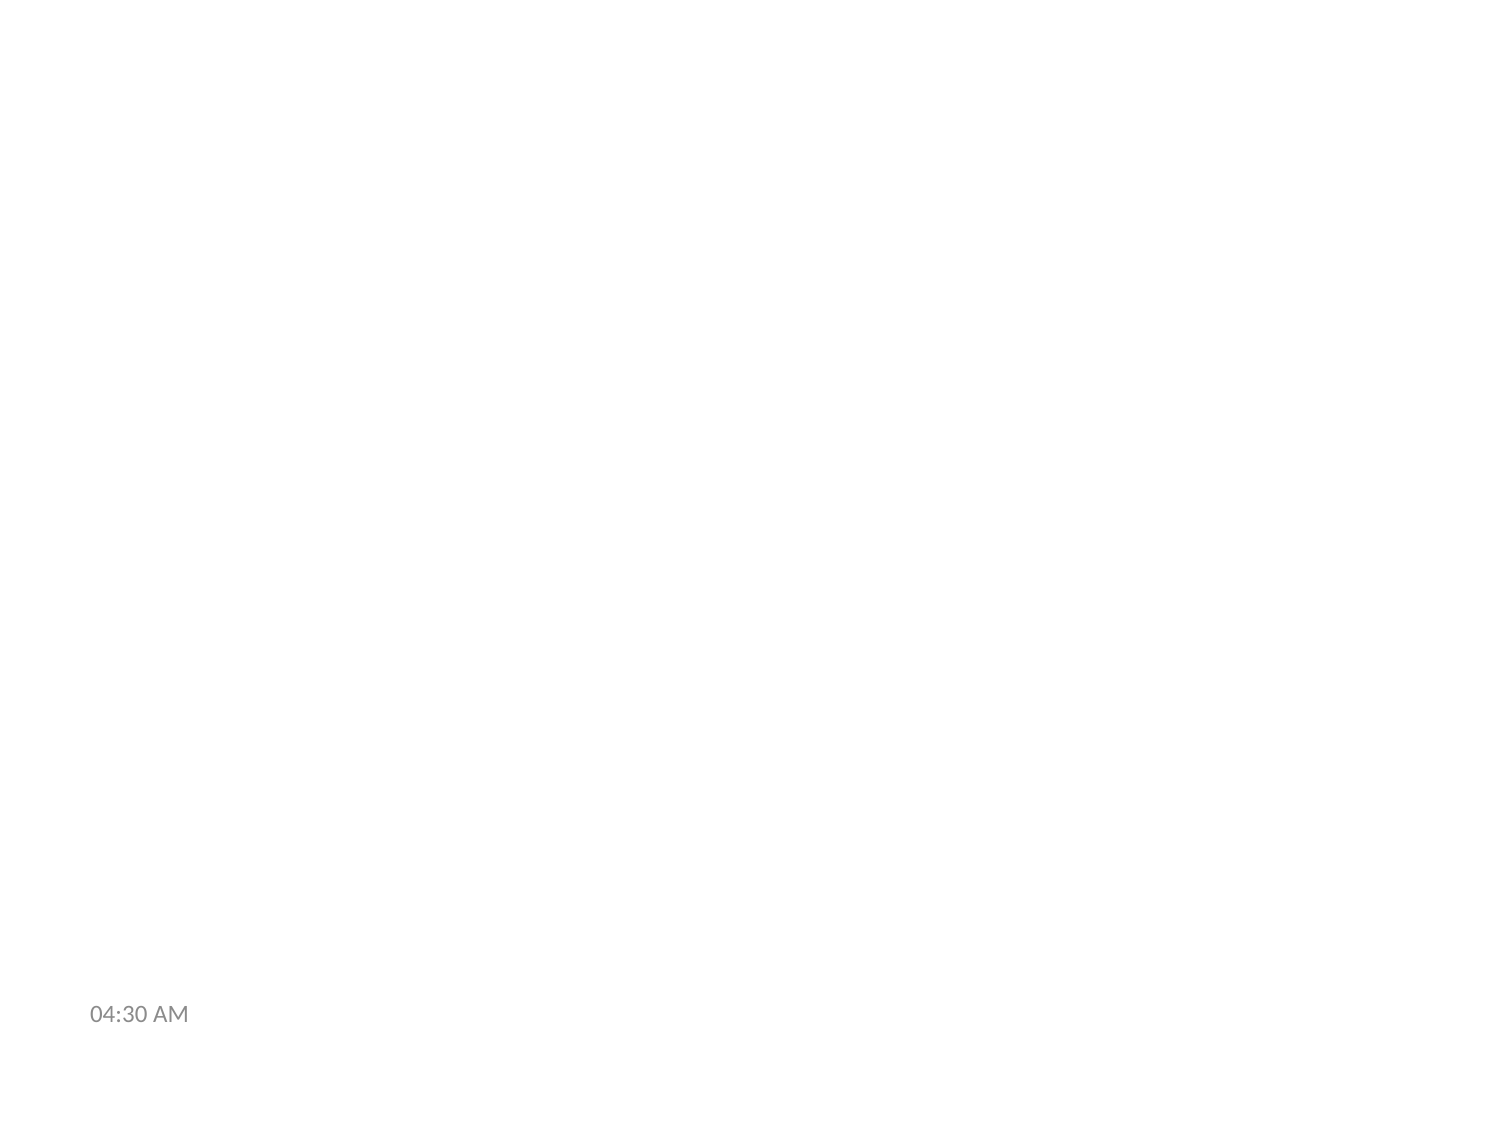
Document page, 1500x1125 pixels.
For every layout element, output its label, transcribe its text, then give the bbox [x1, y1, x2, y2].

text_box 3:35 PM [75, 982, 425, 1043]
